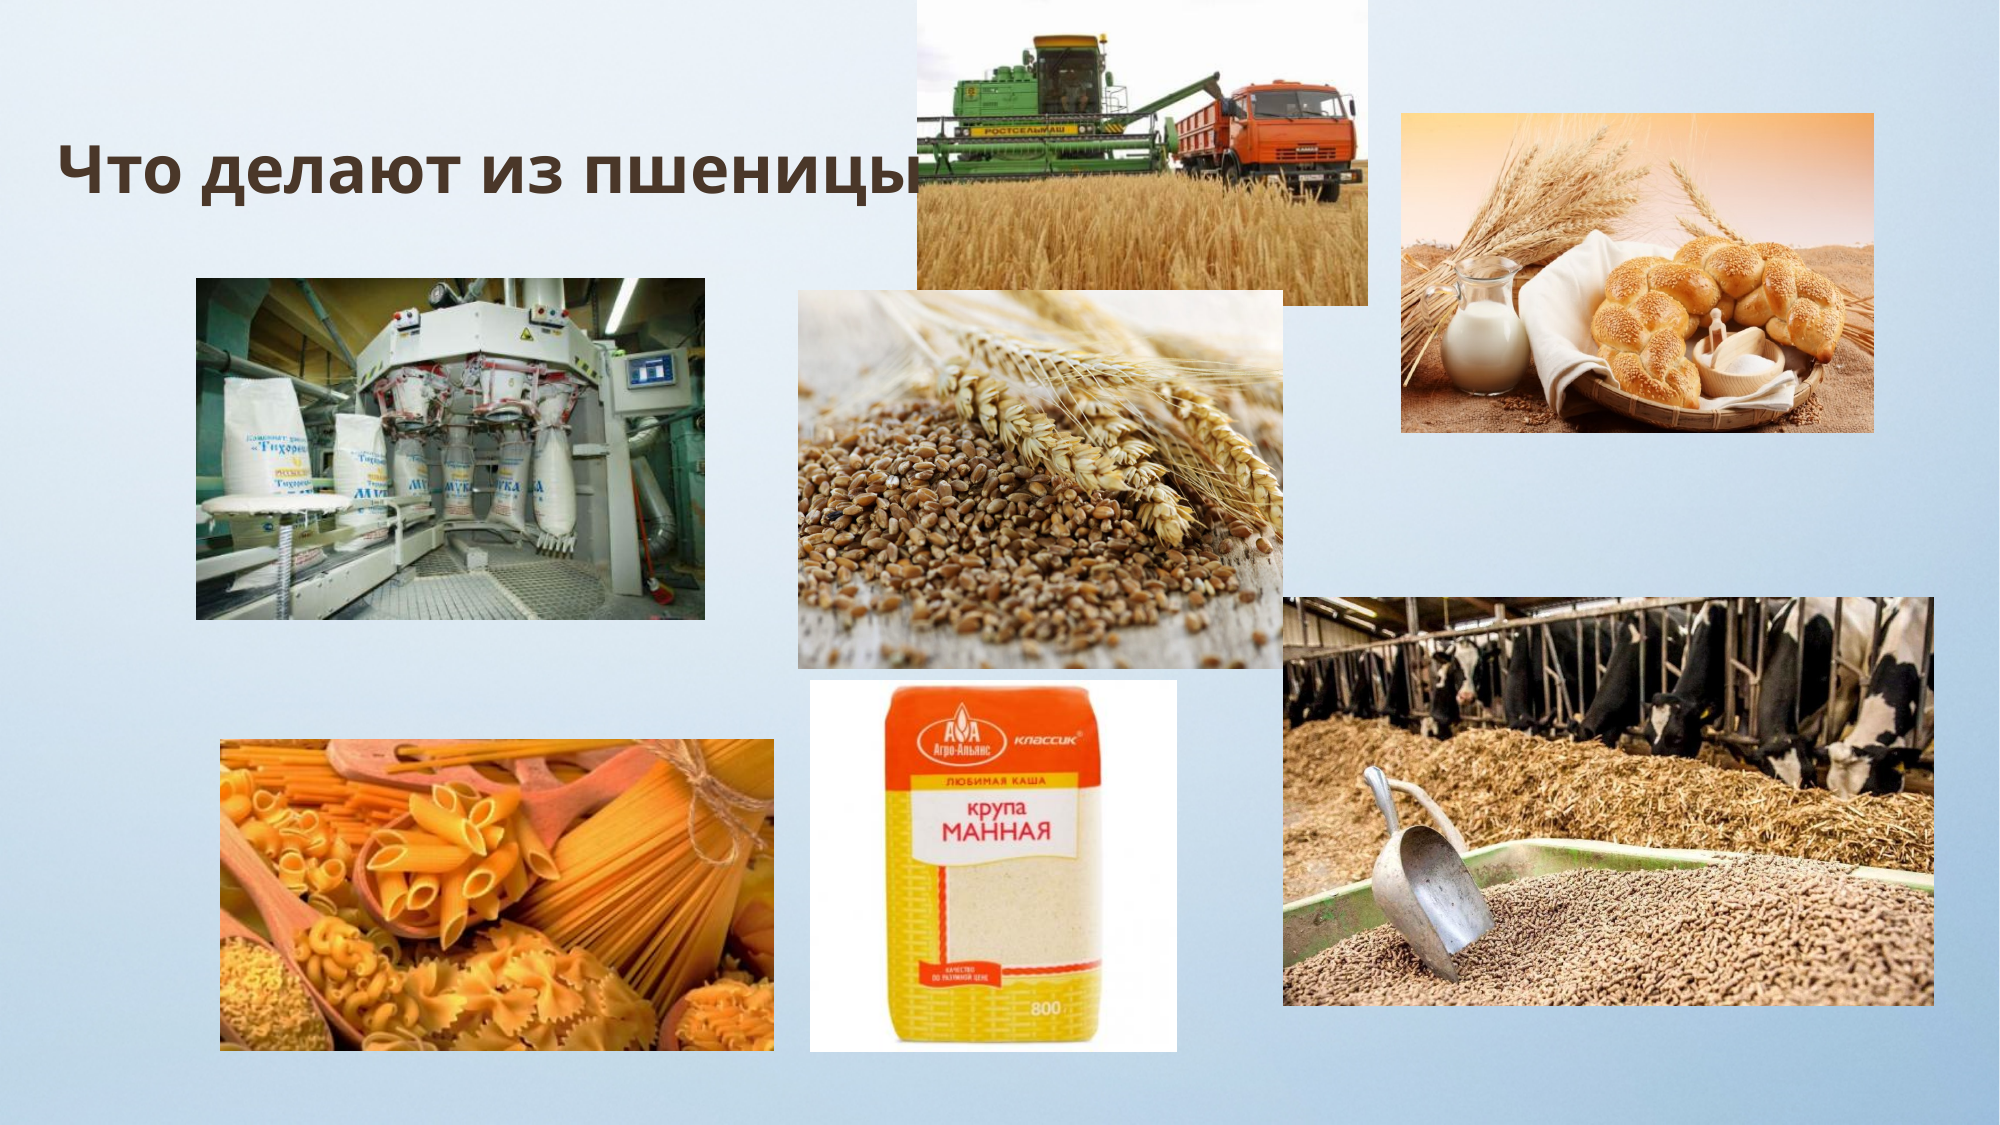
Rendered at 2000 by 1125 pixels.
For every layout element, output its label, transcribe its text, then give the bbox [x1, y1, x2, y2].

picture [0, 0, 2000, 1125]
text_box Что делают из пшеницы [42, 125, 916, 217]
